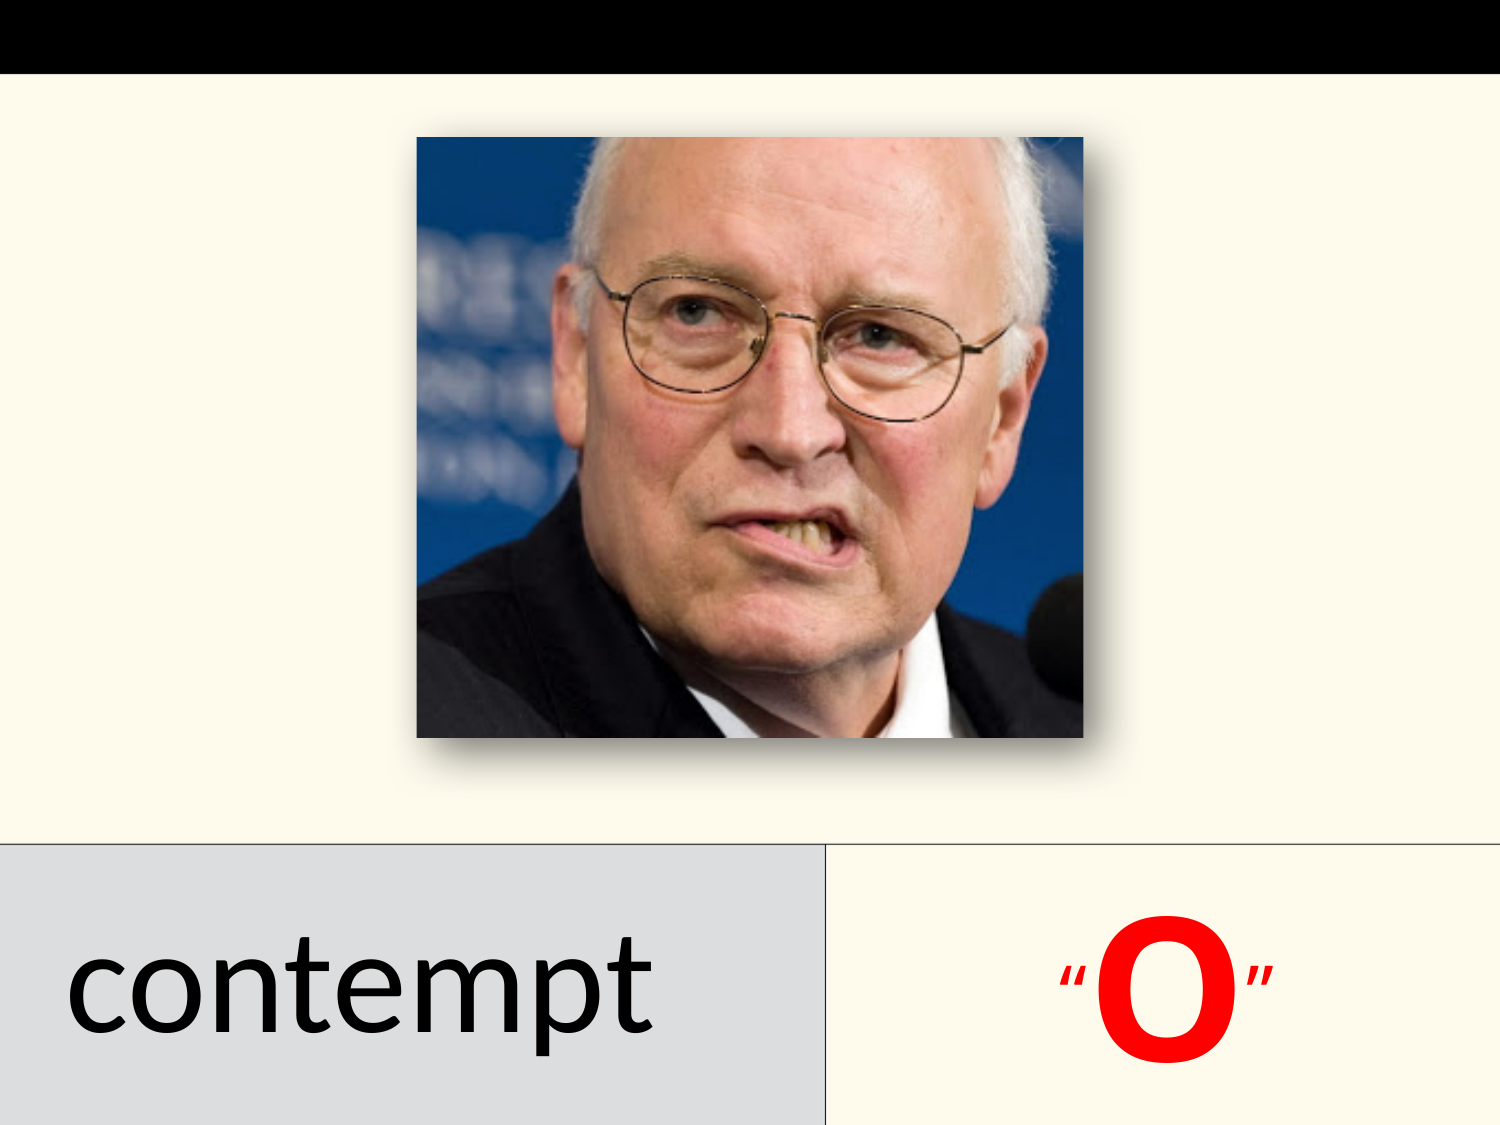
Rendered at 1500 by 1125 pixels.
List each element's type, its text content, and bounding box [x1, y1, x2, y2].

picture [0, 0, 1500, 1125]
list contempt [50, 875, 725, 1092]
text_box “O” [1044, 854, 1289, 1109]
